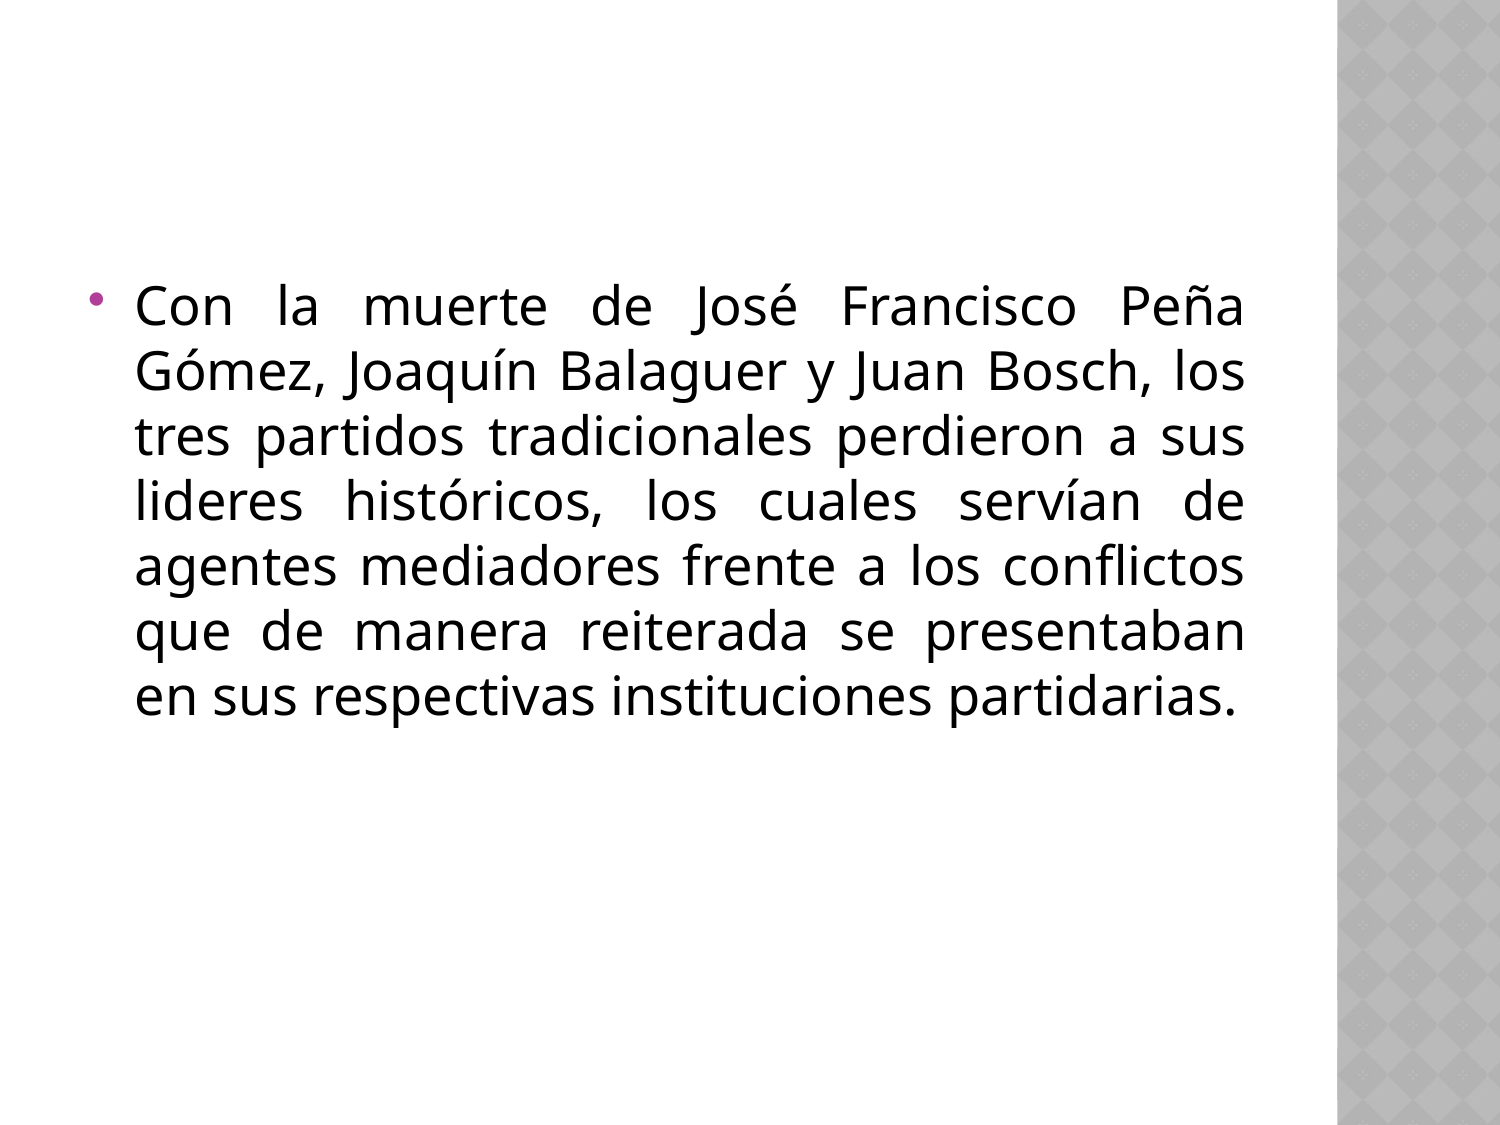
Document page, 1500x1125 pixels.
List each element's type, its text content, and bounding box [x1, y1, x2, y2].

list Con la muerte de José Francisco Peña Gómez, Joaquín Balaguer y Juan Bosch, los tres partidos tradicionales perdieron a sus lideres históricos, los cuales servían de agentes mediadores frente a los conflictos que de manera reiterada se presentaban en sus respectivas instituciones partidarias. [75, 264, 1263, 1059]
